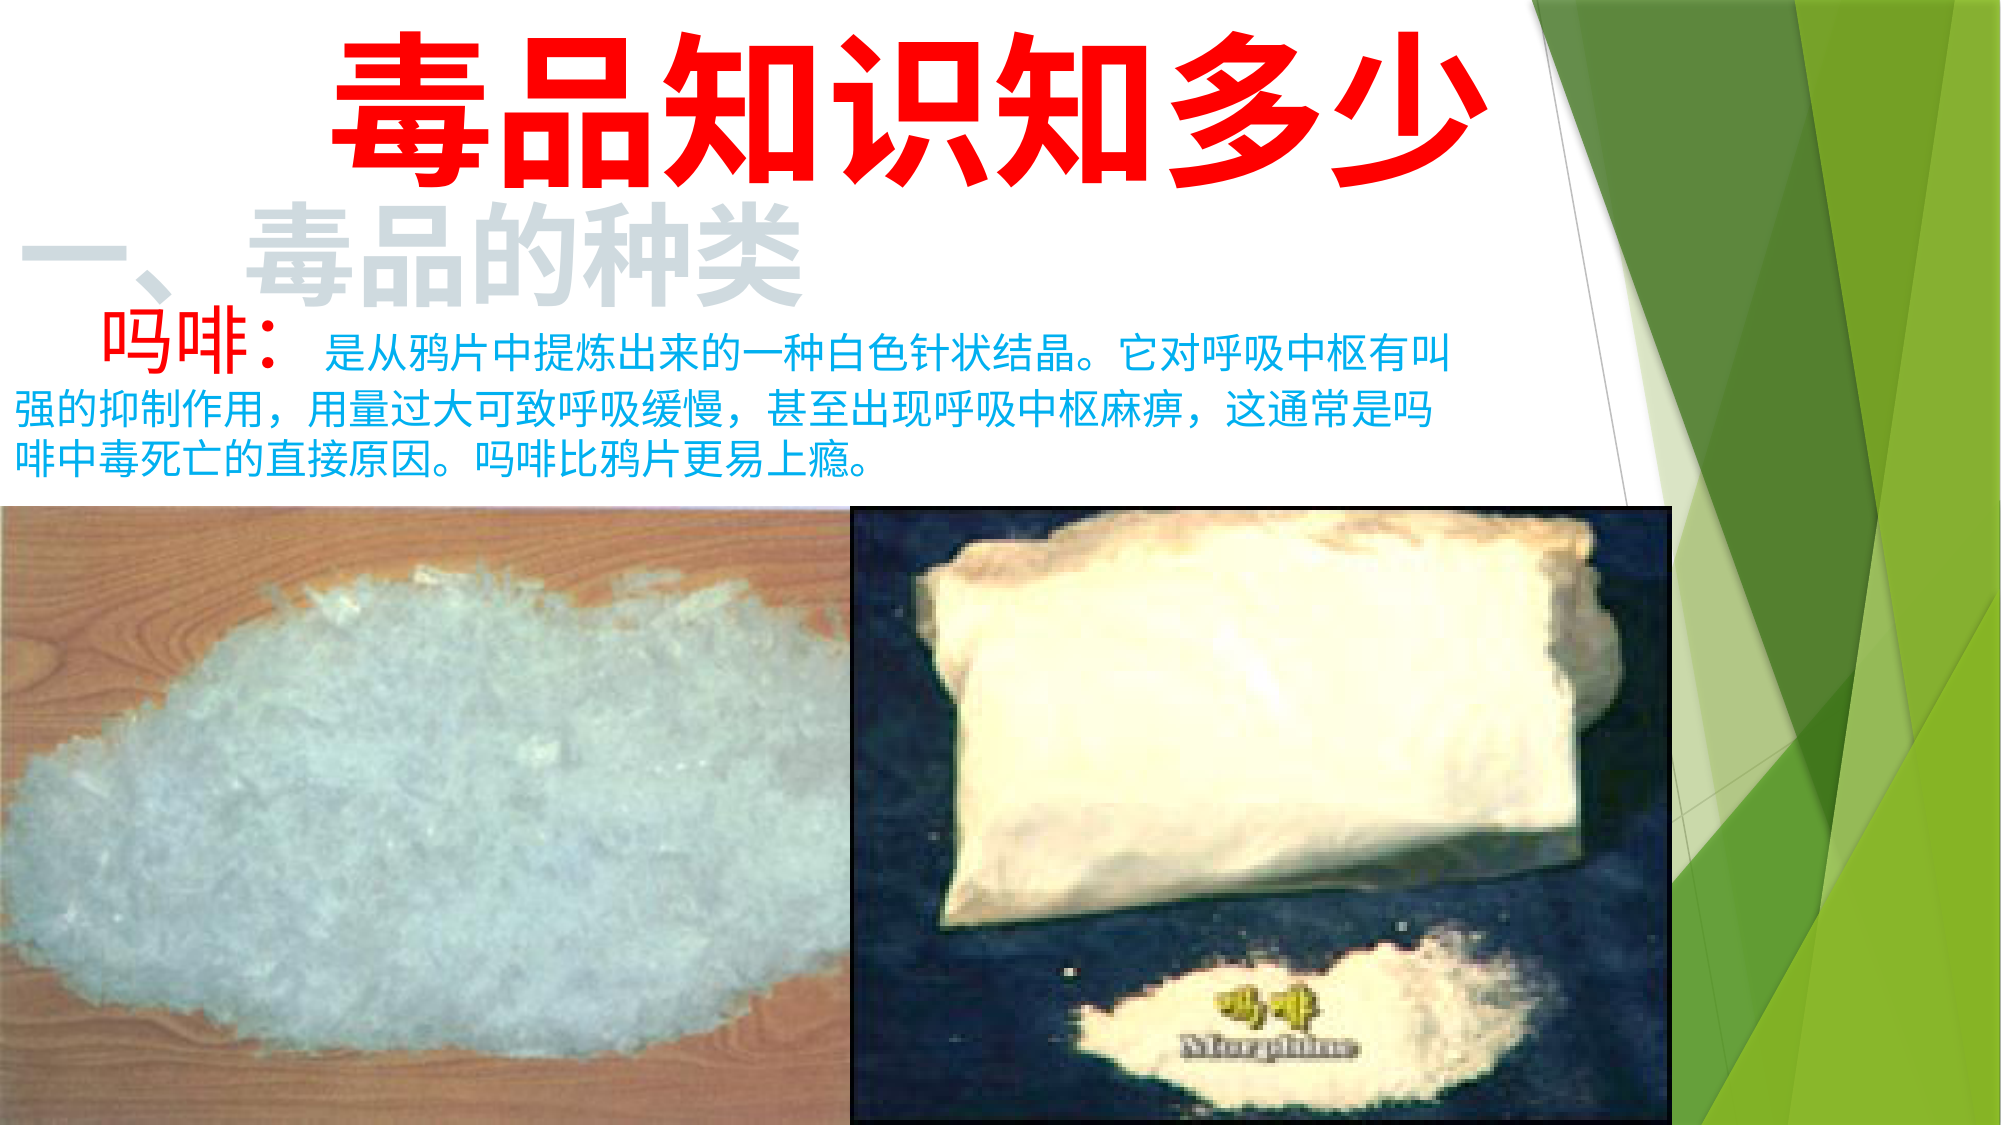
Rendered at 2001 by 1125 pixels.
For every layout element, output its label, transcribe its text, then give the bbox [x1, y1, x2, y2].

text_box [0, 505, 1672, 1125]
text_box 吗啡：是从鸦片中提炼出来的一种白色针状结晶。它对呼吸中枢有叫强的抑制作用，用量过大可致呼吸缓慢，甚至出现呼吸中枢麻痹，这通常是吗啡中毒死亡的直接原因。吗啡比鸦片更易上瘾。 [0, 285, 1480, 491]
text_box 毒品知识知多少 [312, 0, 1524, 215]
text_box 一、毒品的种类 [3, 177, 822, 285]
